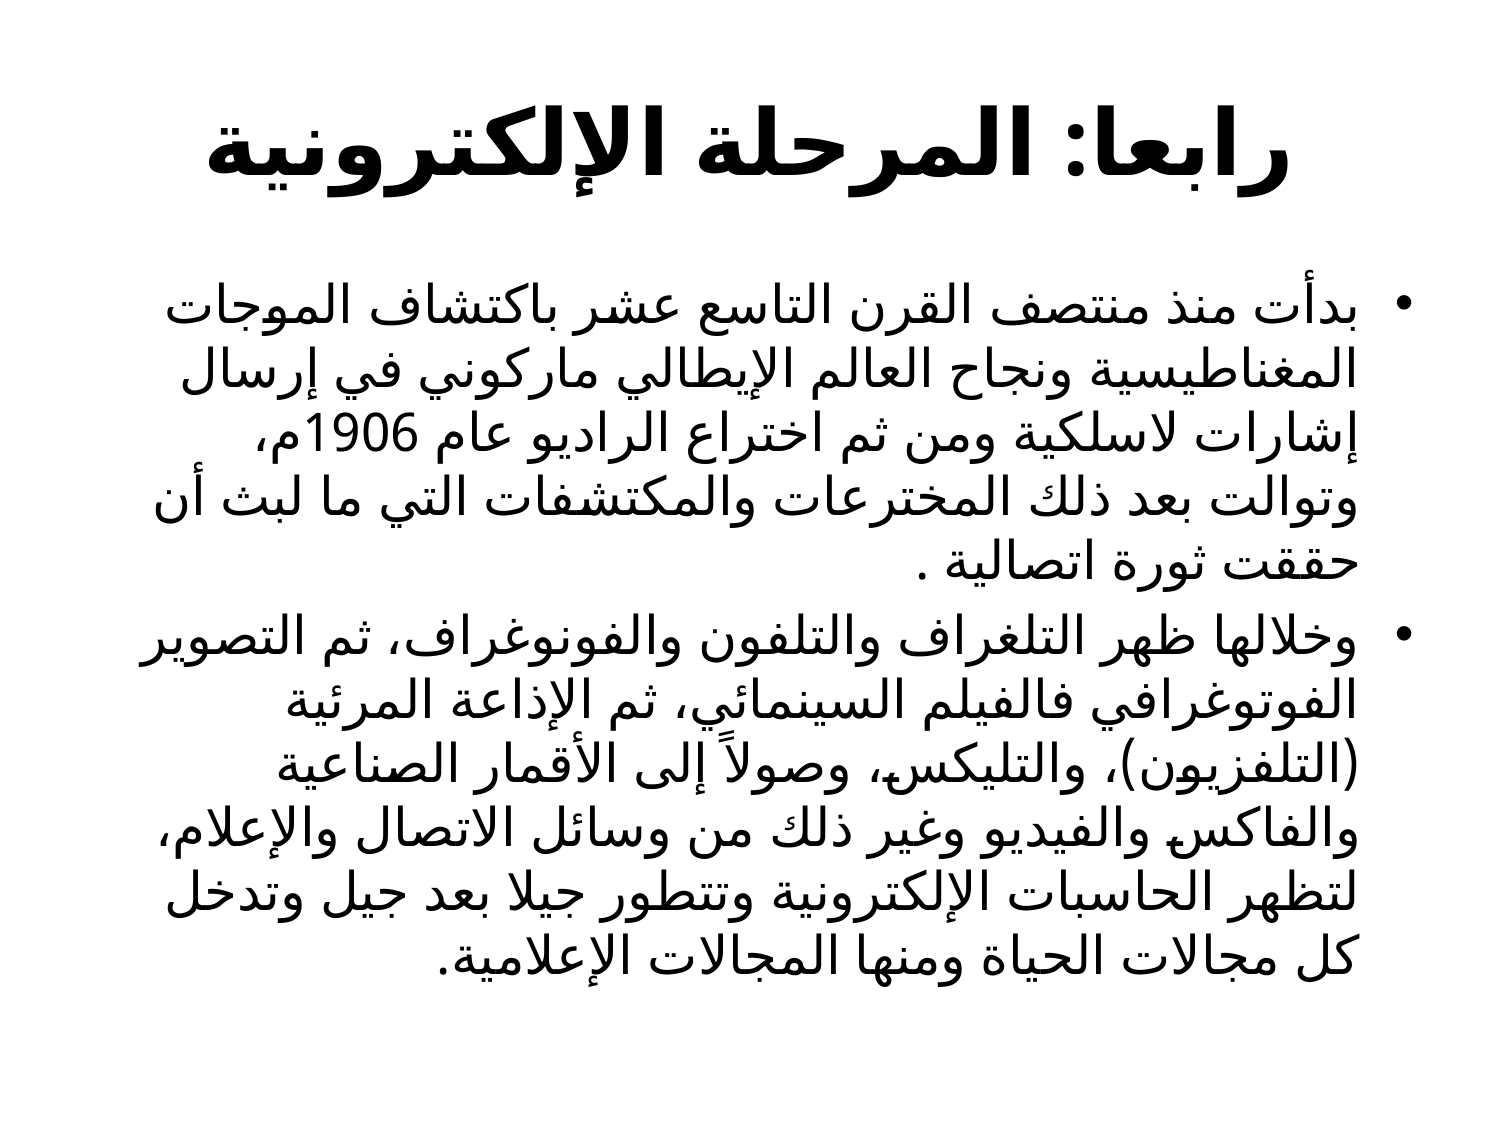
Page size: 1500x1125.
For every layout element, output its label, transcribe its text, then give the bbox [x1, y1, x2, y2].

title رابعا: المرحلة الإلكترونية [75, 45, 1425, 233]
list بدأت منذ منتصف القرن التاسع عشر باكتشاف الموجات المغناطيسية ونجاح العالم الإيطالي ماركوني في إرسال إشارات لاسلكية ومن ثم اختراع الراديو عام 1906م، وتوالت بعد ذلك المخترعات والمكتشفات التي ما لبث أن حققت ثورة اتصالية . وخلالها ظهر التلغراف والتلفون والفونوغراف، ثم التصوير الفوتوغرافي فالفيلم السينمائي، ثم الإذاعة المرئية (التلفزيون)، والتليكس، وصولاً إلى الأقمار الصناعية والفاكس والفيديو وغير ذلك من وسائل الاتصال والإعلام، لتظهر الحاسبات الإلكترونية وتتطور جيلا بعد جيل وتدخل كل مجالات الحياة ومنها المجالات الإعلامية. [75, 262, 1425, 1005]
